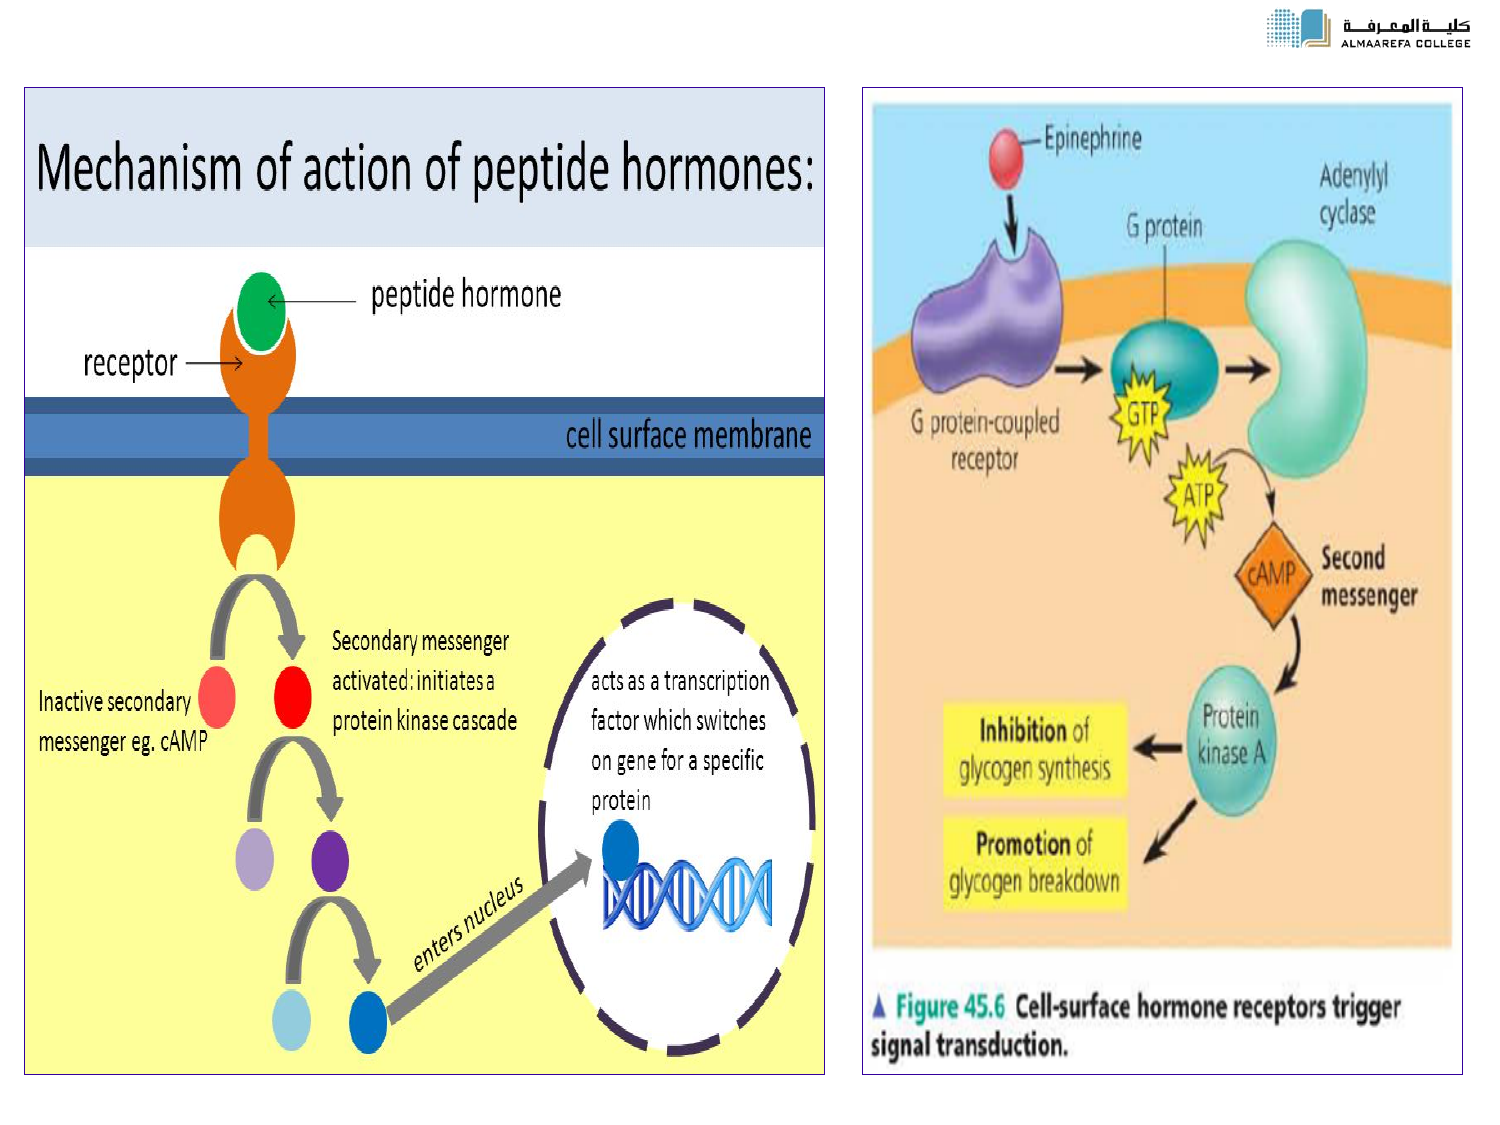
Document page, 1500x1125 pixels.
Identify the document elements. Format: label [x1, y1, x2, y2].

picture [24, 87, 826, 1076]
picture [1262, 0, 1475, 65]
picture [862, 87, 1463, 1076]
